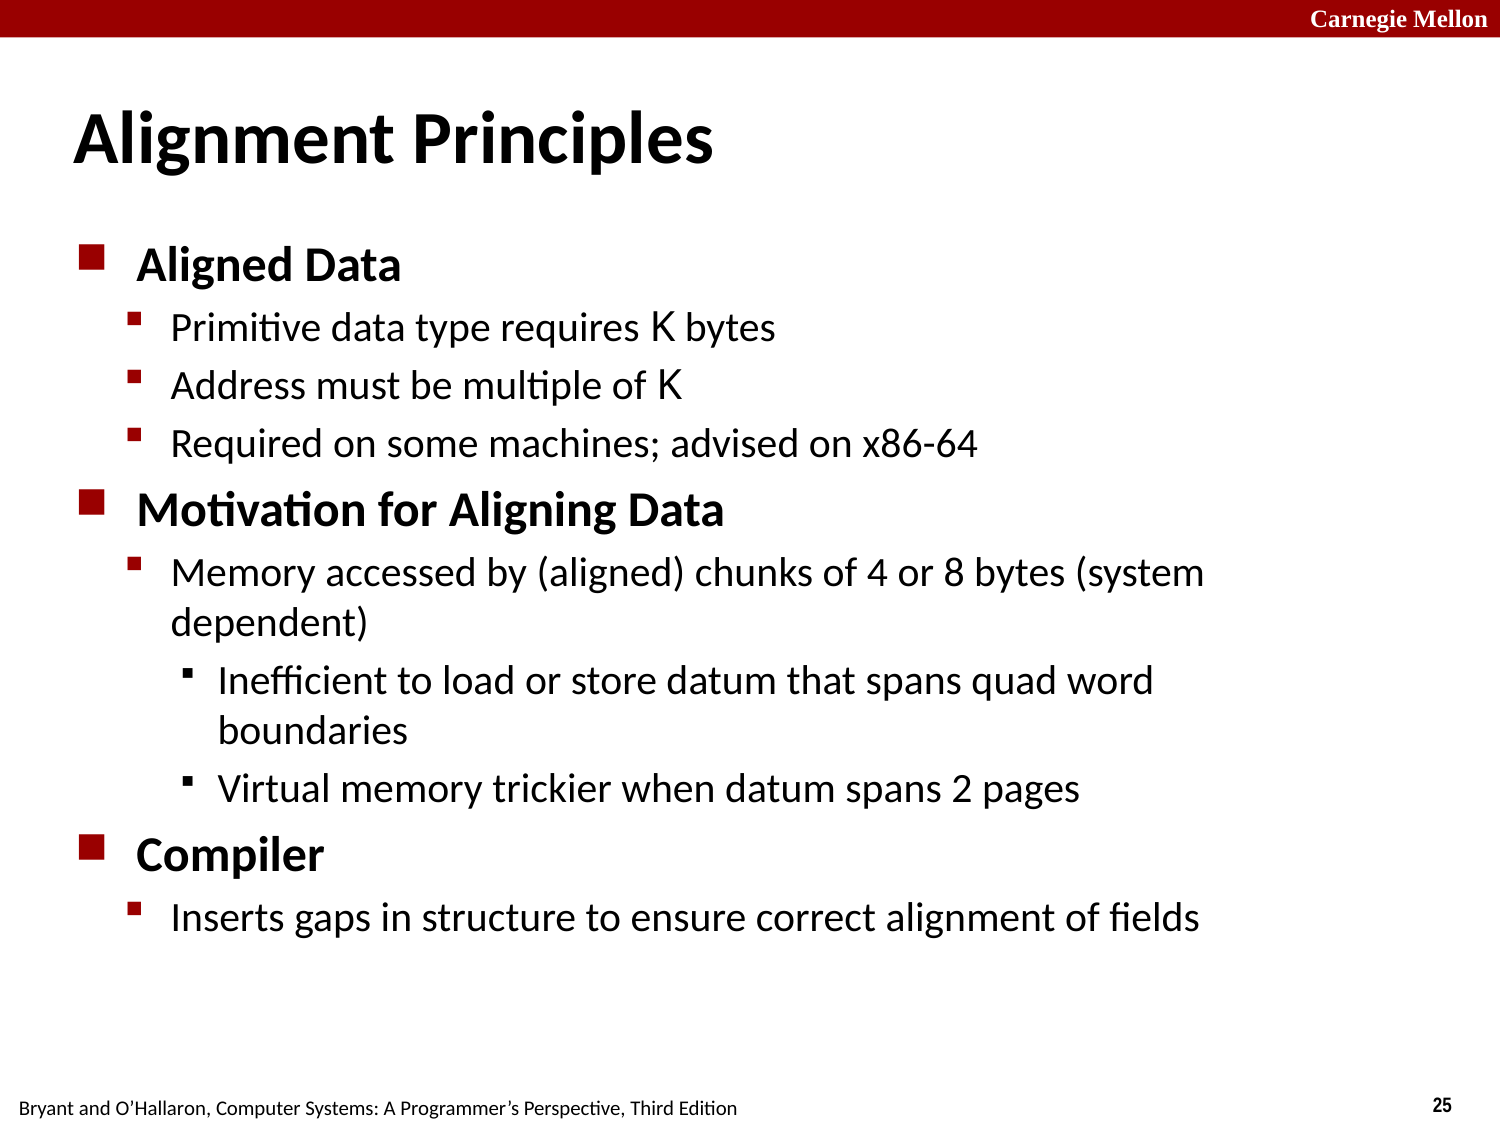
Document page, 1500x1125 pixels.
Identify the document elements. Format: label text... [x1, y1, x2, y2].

title Alignment Principles [58, 71, 1305, 197]
list Aligned Data Primitive data type requires K bytes Address must be multiple of K Required on some machines; advised on x86-64 Motivation for Aligning Data Memory accessed by (aligned) chunks of 4 or 8 bytes (system dependent) Inefficient to load or store datum that spans quad word boundaries Virtual memory trickier when datum spans 2 pages Compiler Inserts gaps in structure to ensure correct alignment of fields [64, 223, 1361, 1040]
